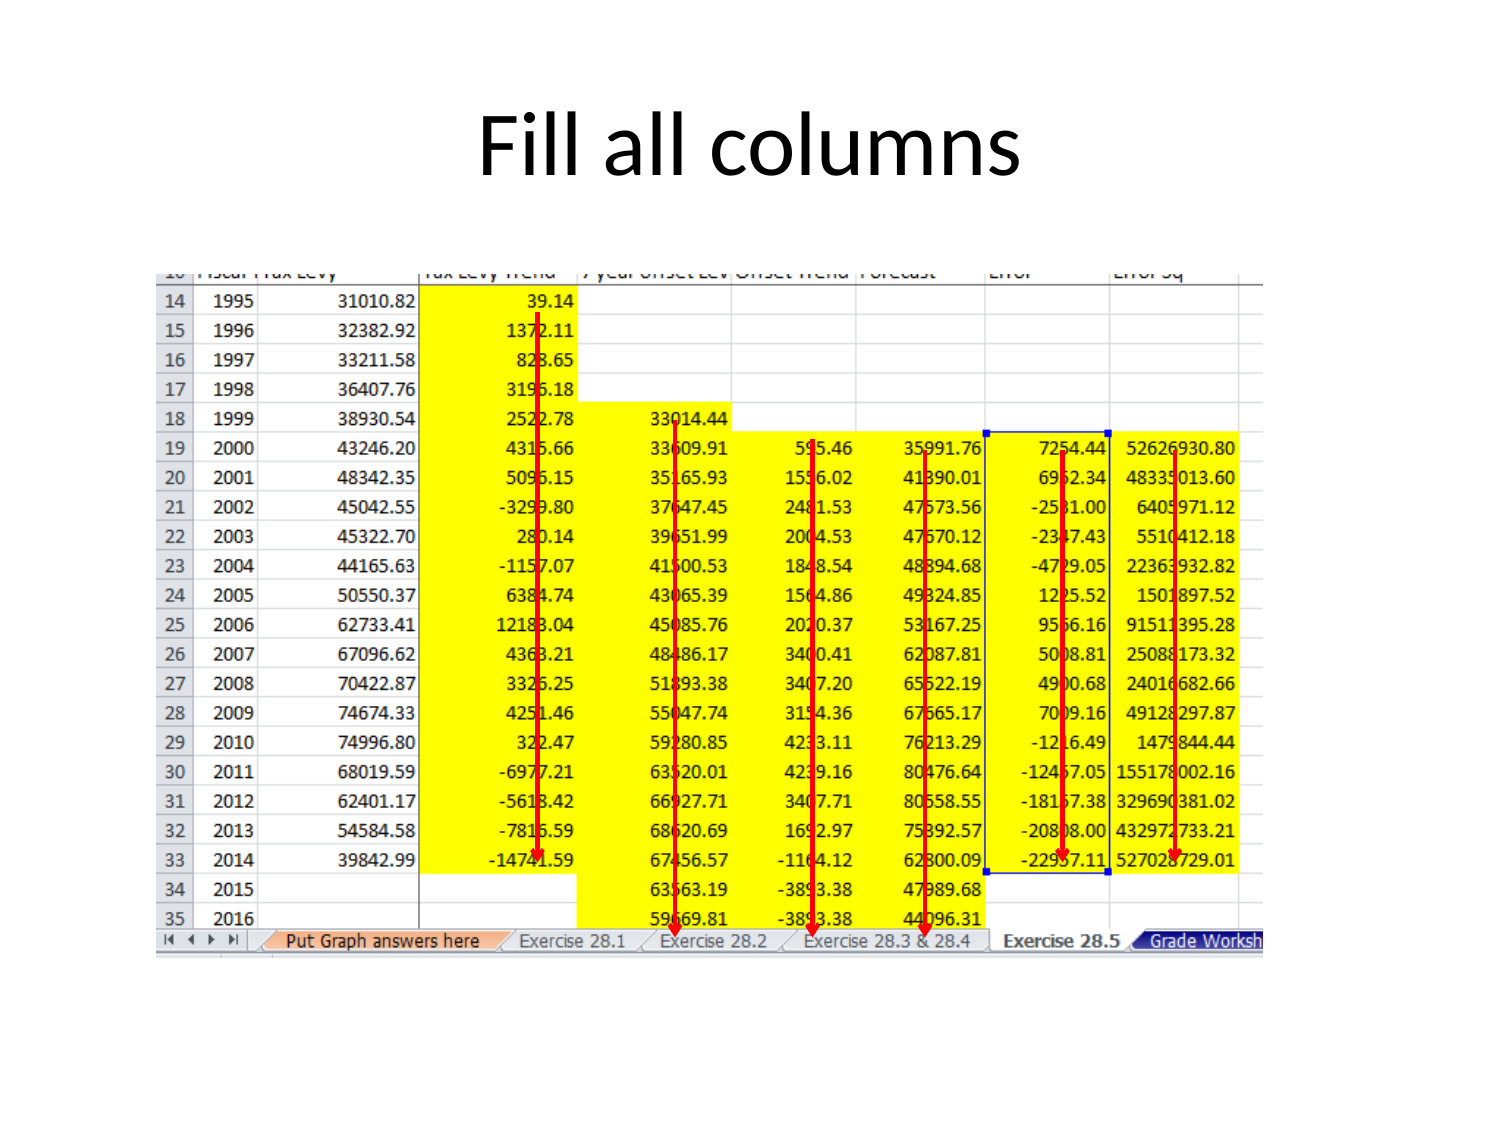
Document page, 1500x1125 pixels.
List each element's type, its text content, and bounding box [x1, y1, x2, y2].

title Fill all columns [75, 45, 1425, 233]
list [155, 274, 1263, 958]
